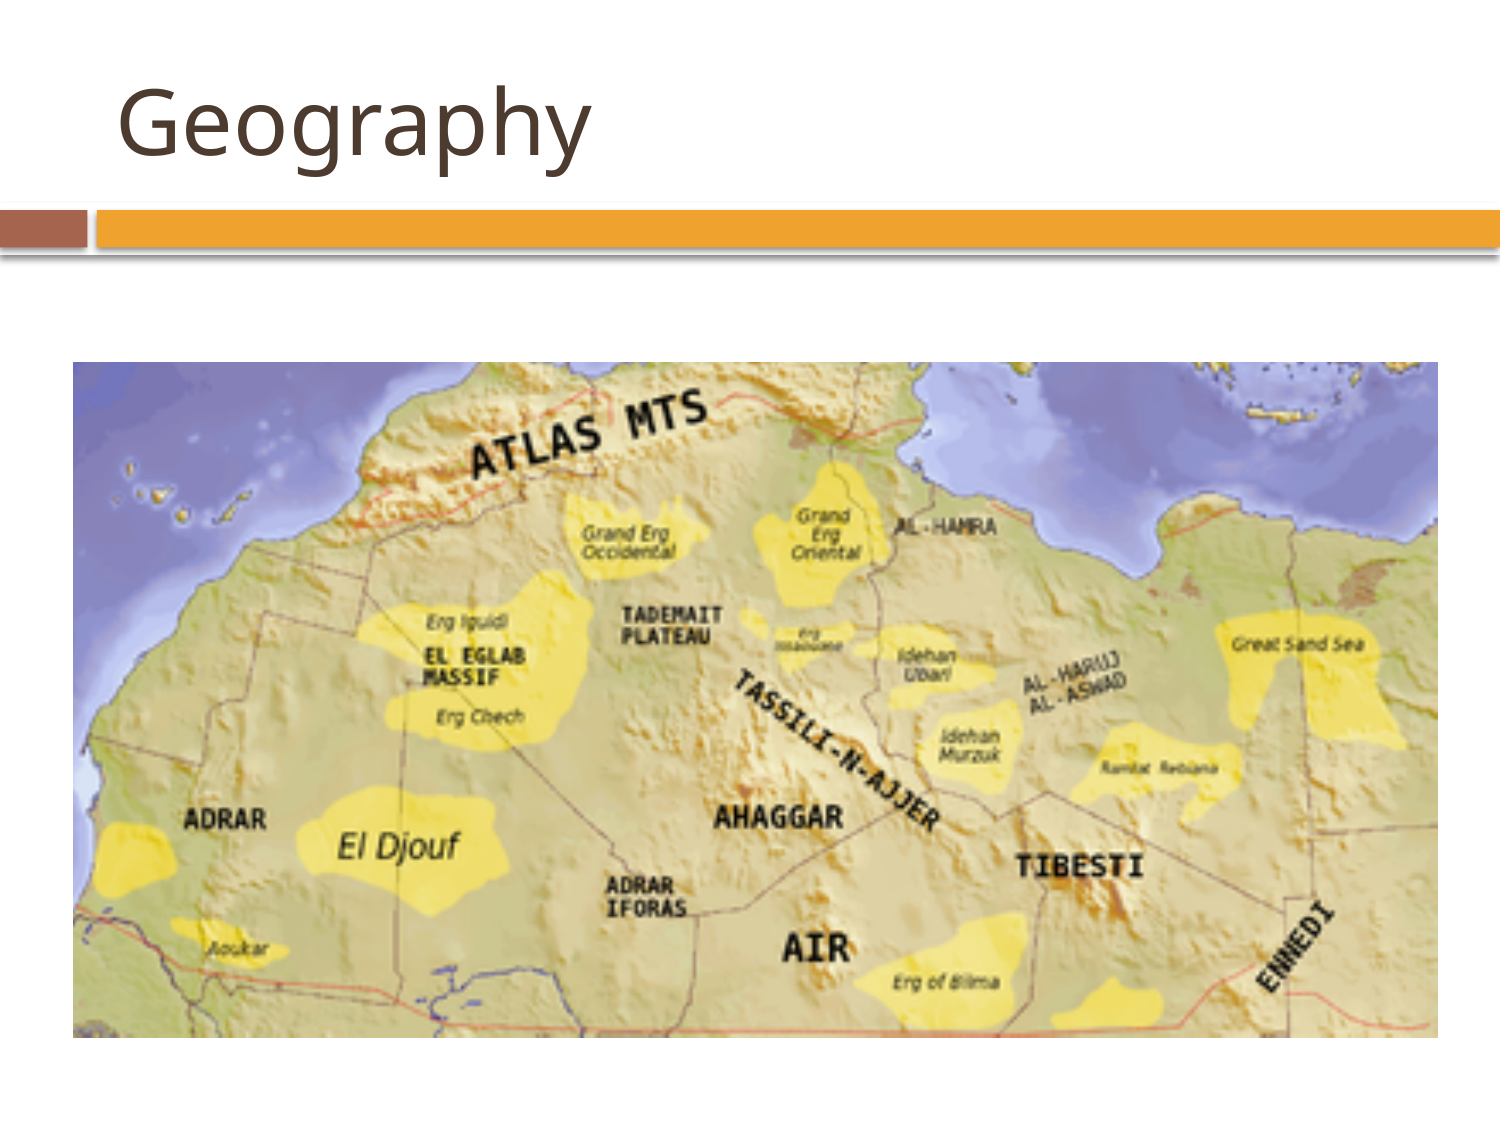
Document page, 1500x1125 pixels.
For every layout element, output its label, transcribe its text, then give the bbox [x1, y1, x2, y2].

picture [73, 362, 1438, 1038]
title Geography [100, 37, 1438, 200]
